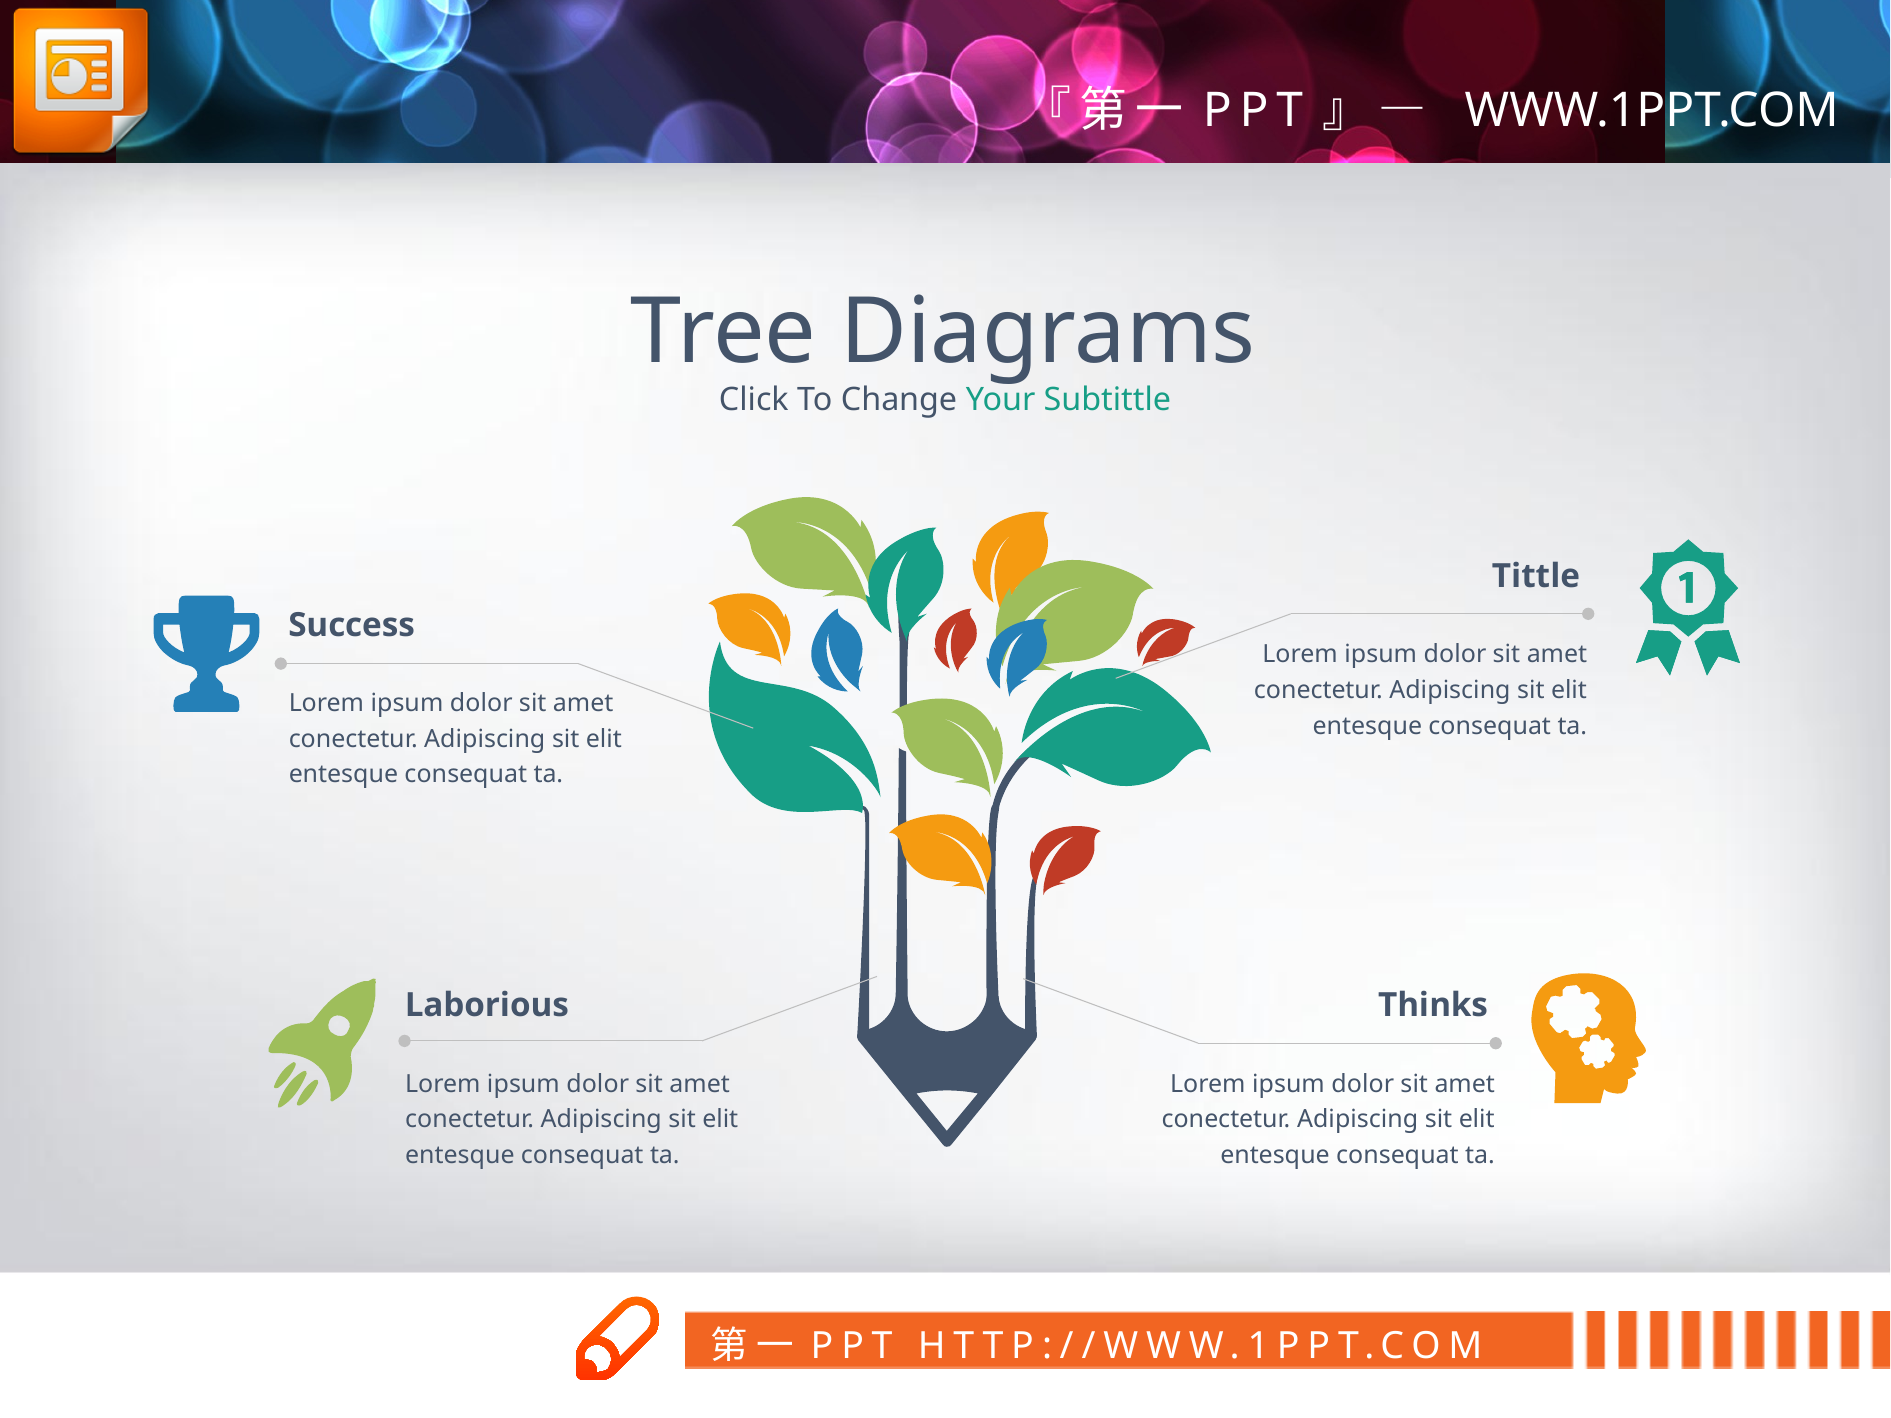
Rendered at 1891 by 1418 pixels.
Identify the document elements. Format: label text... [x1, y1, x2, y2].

text_box Lorem ipsum dolor sit amet conectetur. Adipiscing sit elit entesque consequat ta. [281, 736, 641, 788]
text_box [280, 663, 754, 729]
picture [0, 0, 1891, 1275]
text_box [436, 266, 1451, 431]
text_box Lorem ipsum dolor sit amet conectetur. Adipiscing sit elit entesque consequat ta. [1135, 1060, 1496, 1169]
text_box Lorem ipsum dolor sit amet conectetur. Adipiscing sit elit entesque consequat ta. [1227, 687, 1588, 740]
text_box [1531, 973, 1646, 1104]
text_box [1115, 613, 1589, 679]
text_box [277, 1070, 307, 1108]
text_box Success [280, 602, 579, 647]
text_box [153, 595, 260, 712]
text_box Tittle [1289, 554, 1588, 599]
text_box [296, 1079, 319, 1106]
text_box Lorem ipsum dolor sit amet conectetur. Adipiscing sit elit entesque consequat ta. [397, 1060, 758, 1169]
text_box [679, 479, 1212, 1147]
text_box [1023, 978, 1497, 1044]
picture [685, 1311, 1891, 1369]
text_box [404, 976, 878, 1042]
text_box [1635, 539, 1741, 676]
text_box [268, 978, 376, 1102]
